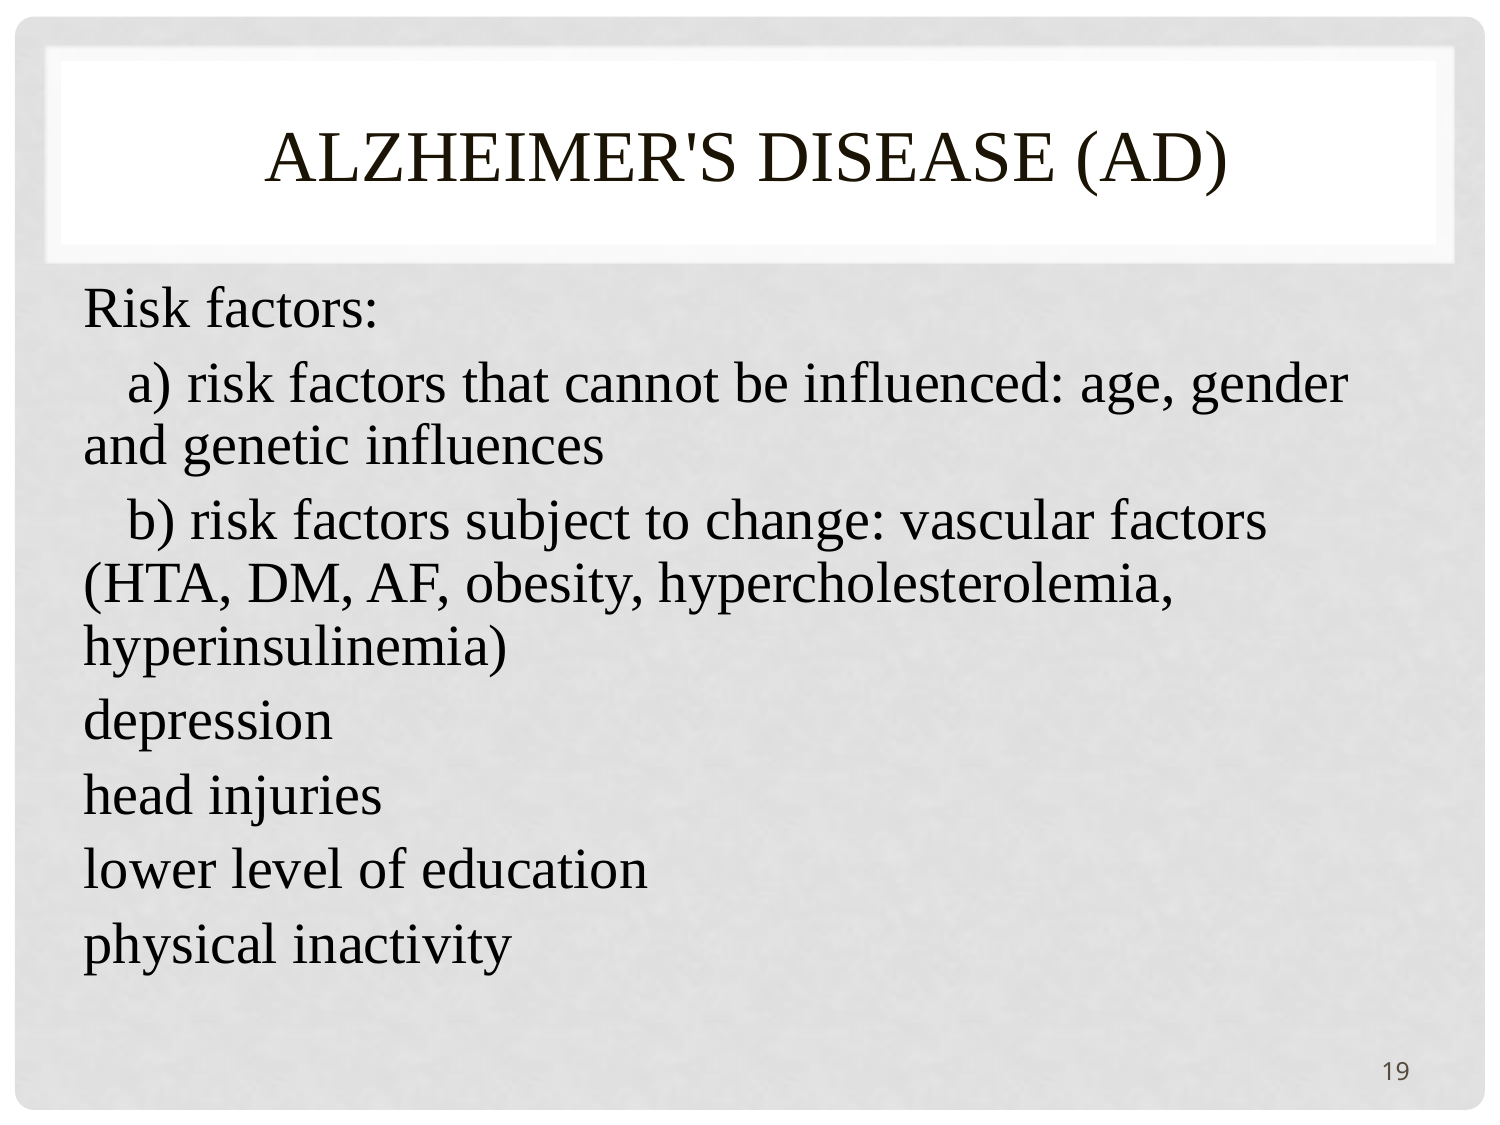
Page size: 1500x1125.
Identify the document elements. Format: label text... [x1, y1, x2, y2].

list Risk factors: a) risk factors that cannot be influenced: age, gender and genetic influences b) risk factors subject to change: vascular factors (HTA, DM, AF, obesity, hypercholesterolemia, hyperinsulinemia) depression head injuries lower level of education physical inactivity [50, 269, 1441, 1088]
title Alzheimer's disease (AD) [69, 66, 1425, 238]
slide_number 19 [1074, 1042, 1425, 1103]
